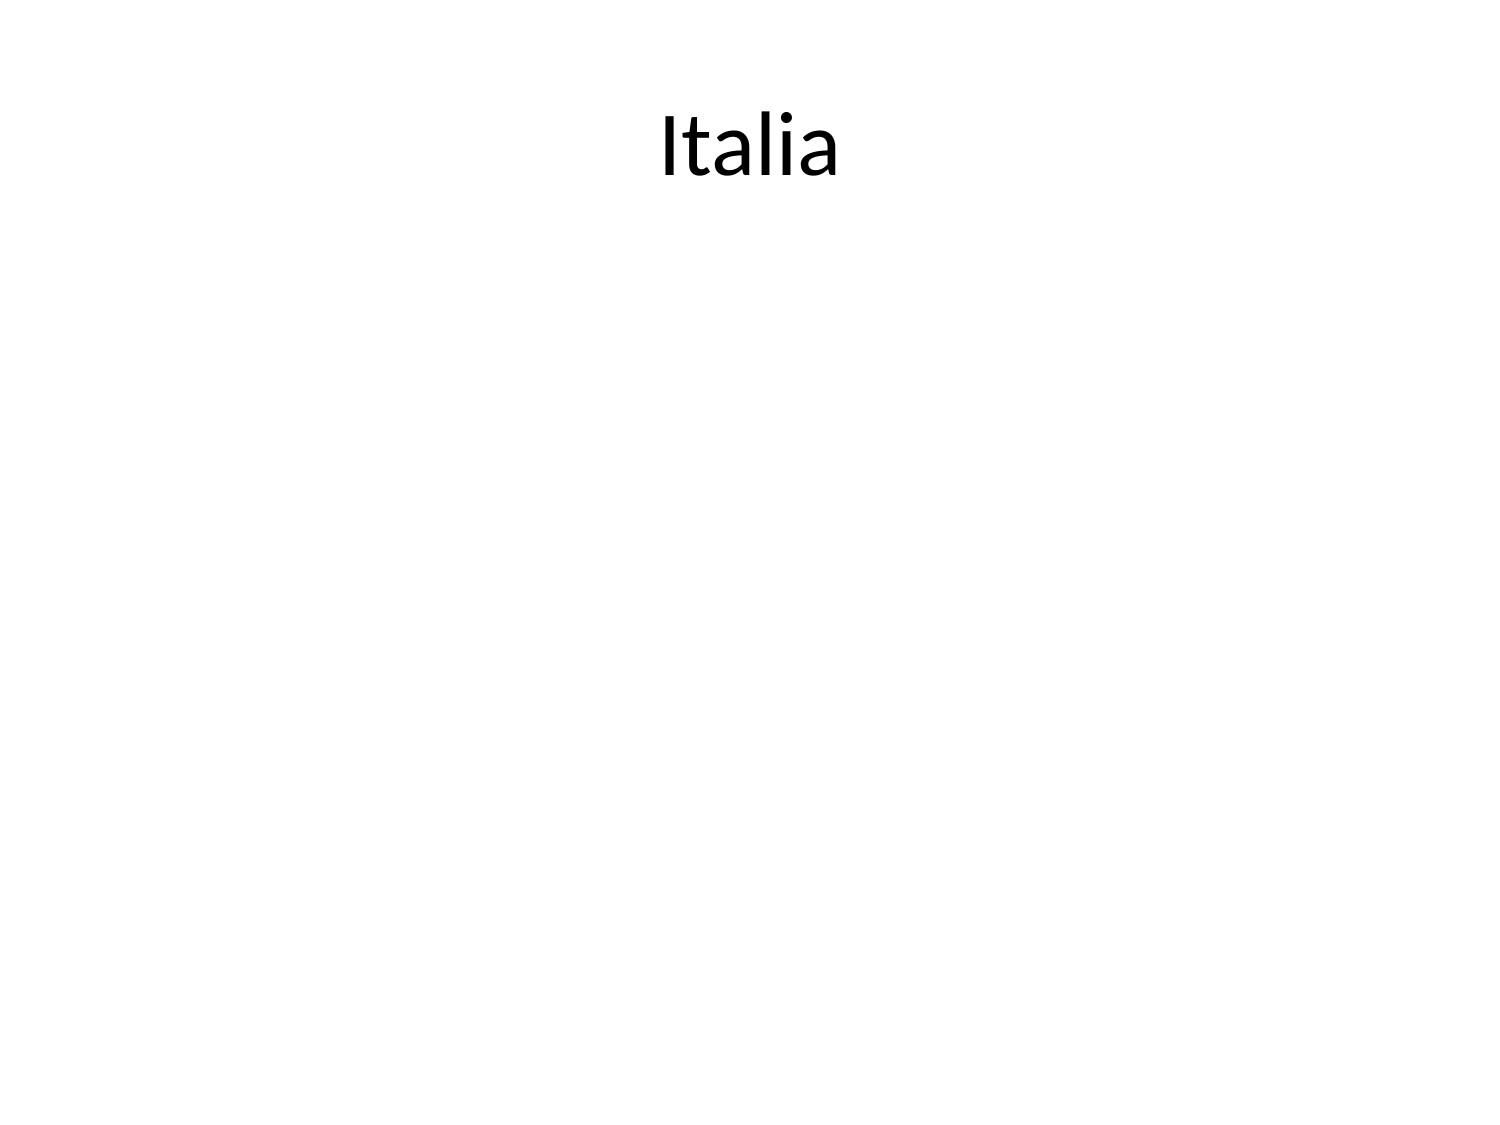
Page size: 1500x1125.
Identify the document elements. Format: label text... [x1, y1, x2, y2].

title Italia [75, 45, 1425, 233]
